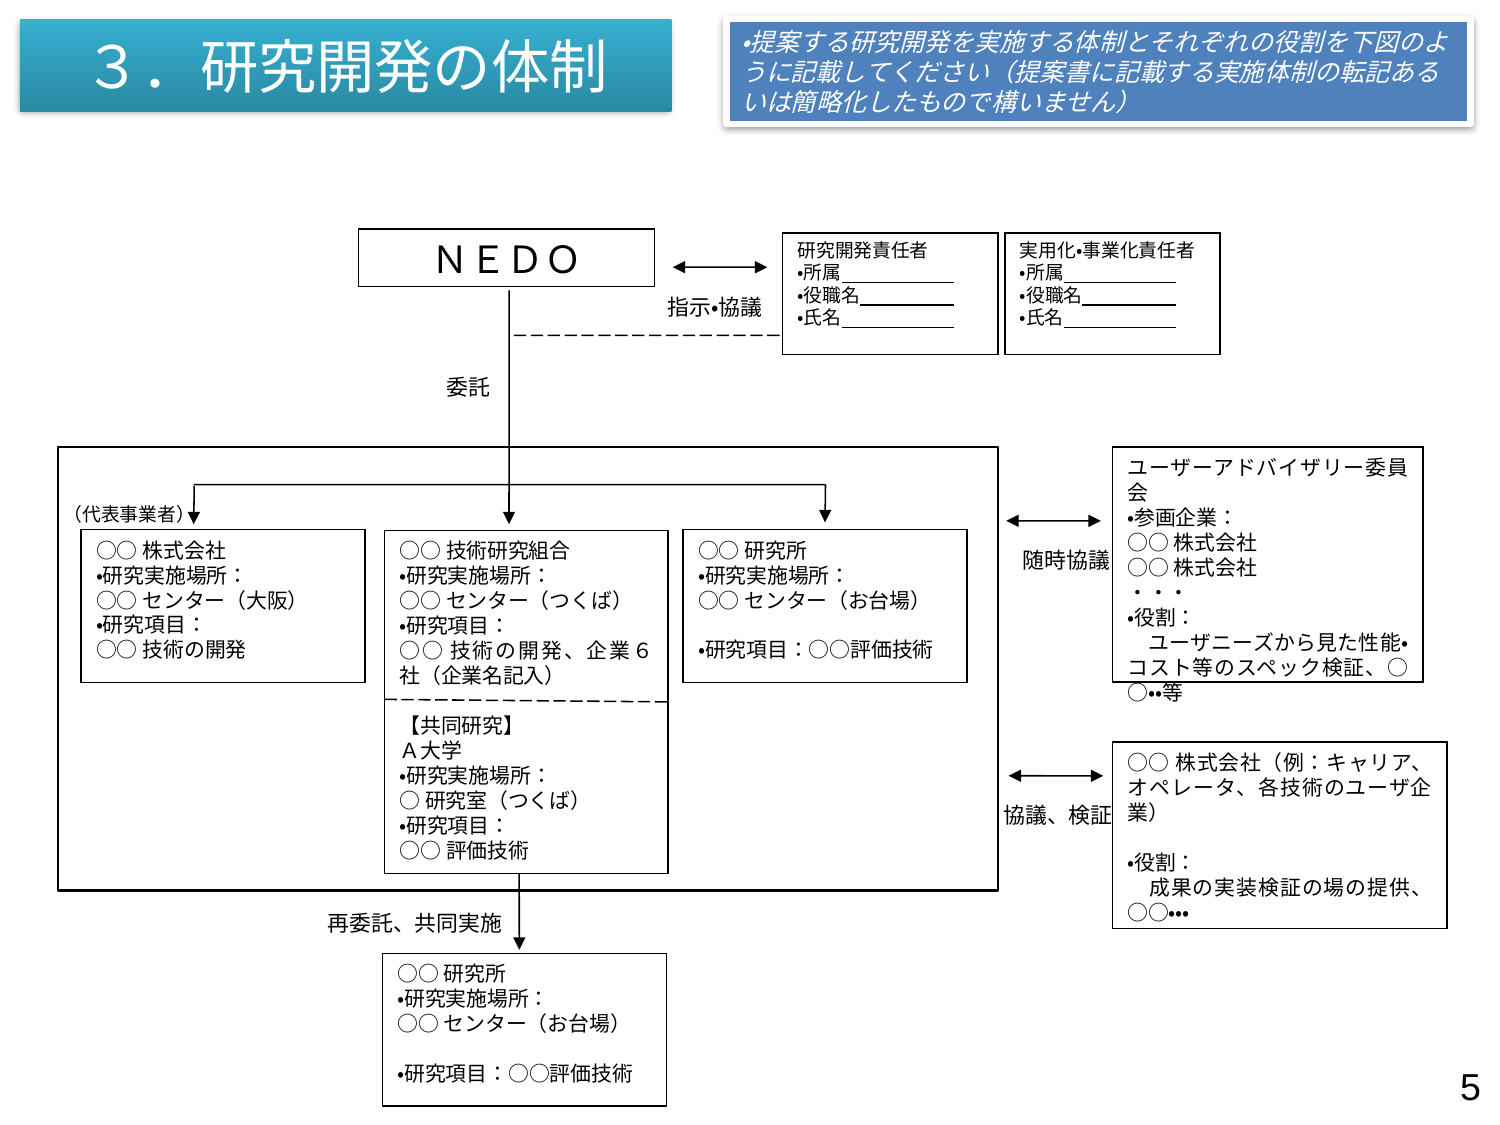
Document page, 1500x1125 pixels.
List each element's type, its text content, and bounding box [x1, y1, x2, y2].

text_box ＮＥＤＯ [358, 228, 655, 287]
text_box 再委託、共同実施 [312, 901, 524, 944]
text_box 5 [1393, 1066, 1481, 1105]
text_box 実用化・事業化責任者 ・所属 ・役職名 ・氏名 [1004, 233, 1221, 355]
text_box 研究開発責任者 ・所属 ・役職名 ・氏名 [782, 233, 999, 355]
text_box ユーザーアドバイザリー委員会 ・参画企業： ○○株式会社 ○○株式会社 ・・・ ・役割： ユーザニーズから見た性能・コスト等のスペック検証、○○・・等 [1112, 447, 1424, 683]
text_box [1008, 769, 1104, 783]
text_box [56, 445, 1000, 893]
text_box ・提案する研究開発を実施する体制とそれぞれの役割を下図のように記載してください（提案書に記載する実施体制の転記あるいは簡略化したもので構いません） [723, 16, 1474, 127]
text_box （代表事業者） [48, 495, 56, 540]
text_box [1006, 514, 1101, 528]
title ３．研究開発の体制 [19, 19, 672, 112]
text_box ○○株式会社（例：キャリア、オペレータ、各技術のユーザ企業） ・役割： 成果の実装検証の場の提供、○○・・・ [1112, 741, 1447, 929]
text_box ○○研究所 ・研究実施場所： ○○センター（お台場） ・研究項目：○○評価技術 [382, 953, 667, 1106]
text_box 随時協議 [986, 539, 1139, 589]
text_box [516, 944, 523, 950]
text_box 指示・協議 [652, 285, 806, 336]
text_box [672, 260, 768, 274]
text_box 協議、検証 [988, 794, 1142, 844]
text_box 委託 [431, 366, 514, 417]
